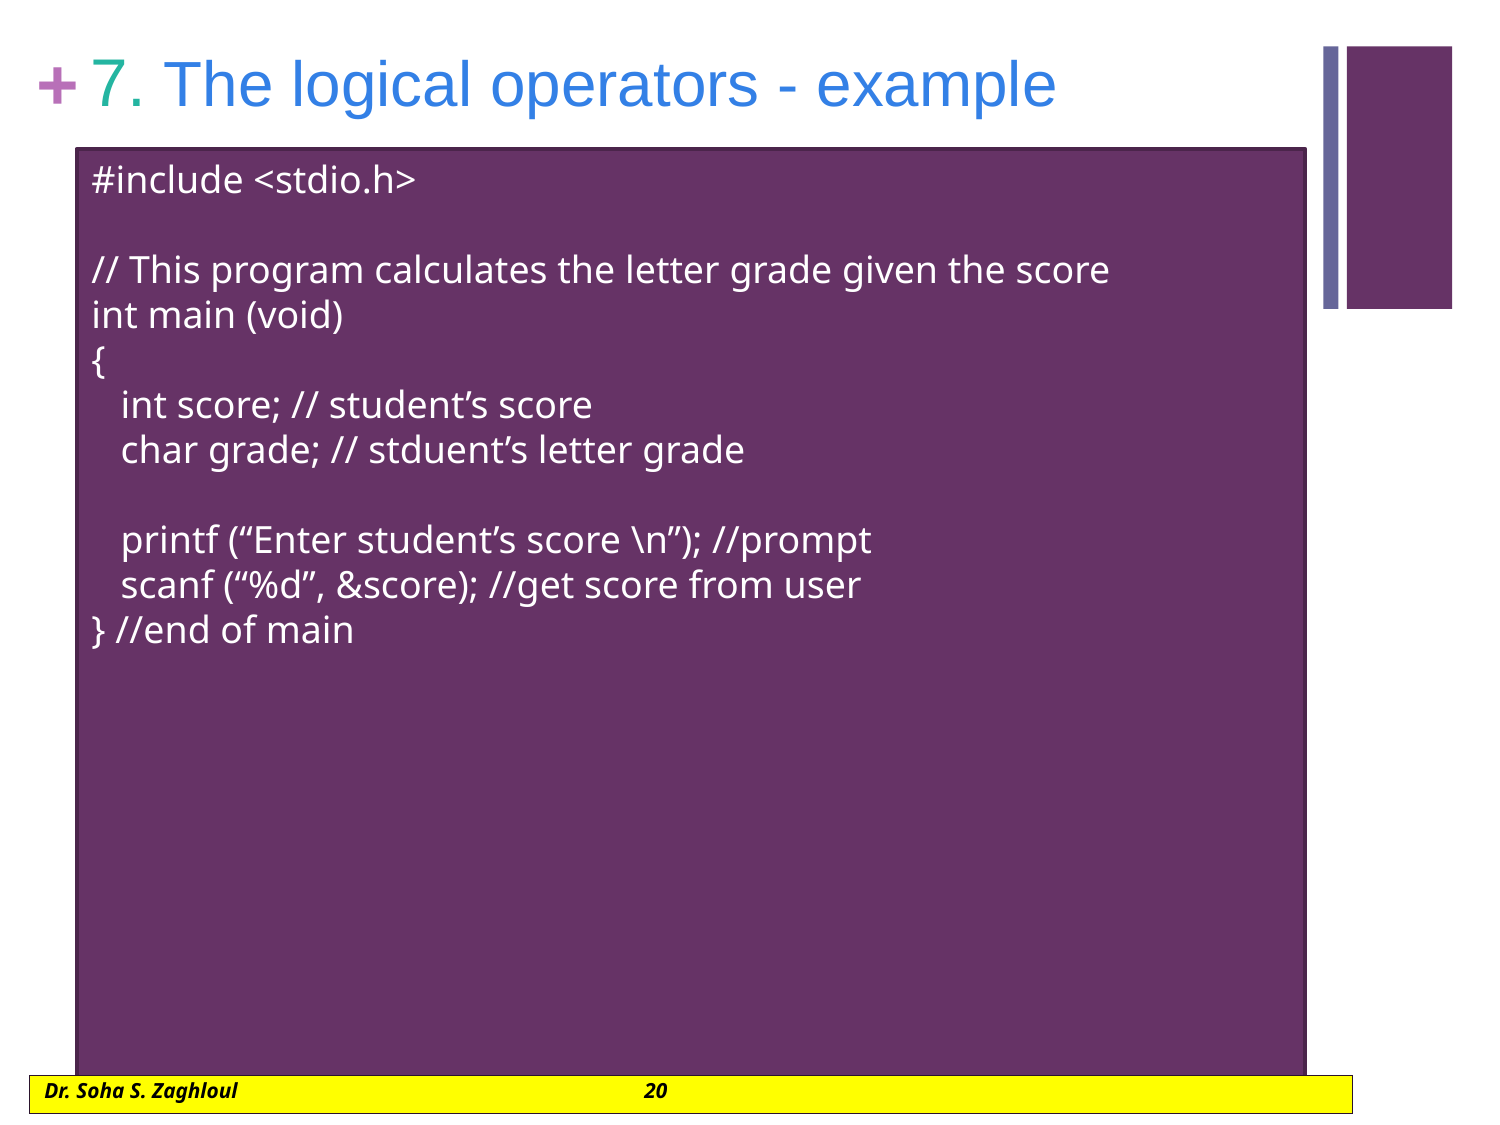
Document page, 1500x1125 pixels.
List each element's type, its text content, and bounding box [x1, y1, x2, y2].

title 7. The logical operators - example [75, 30, 1459, 128]
text_box Dr. Soha S. Zaghloul 20 [29, 1075, 1353, 1114]
text_box #include <stdio.h> // This program calculates the letter grade given the score int main (void) { int score; // student’s score char grade; // stduent’s letter grade printf (“Enter student’s score \n”); //prompt scanf (“%d”, &score); //get score from user } //end of main [75, 147, 1307, 1075]
